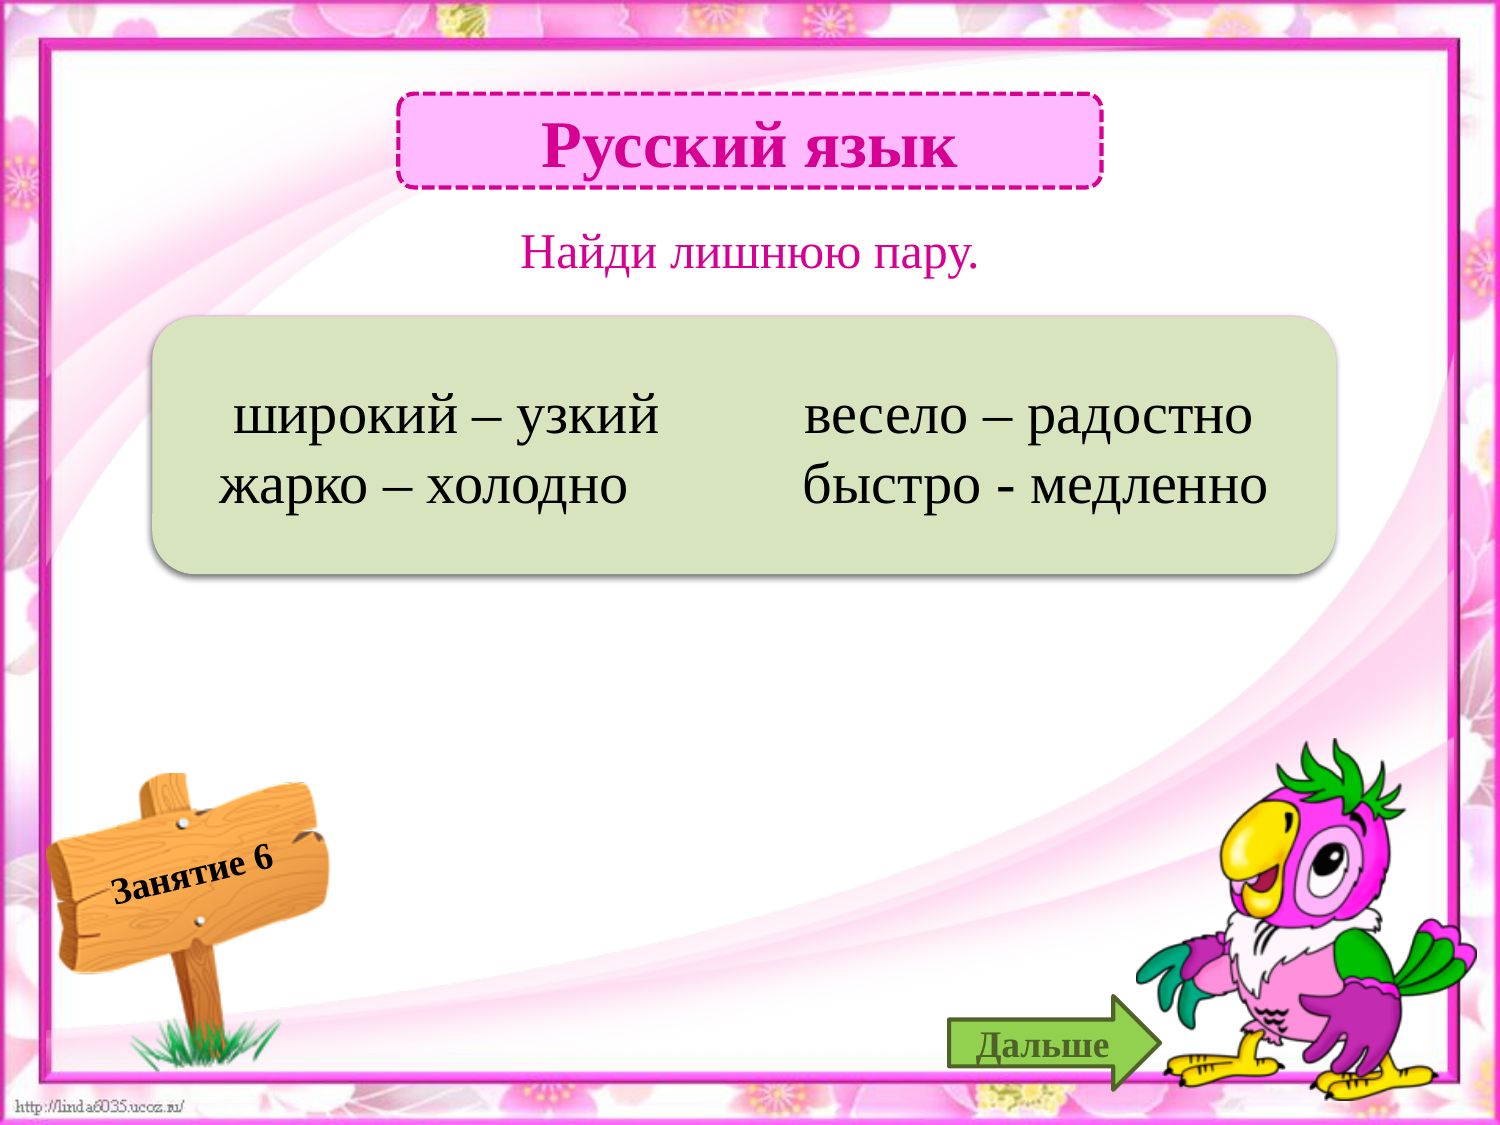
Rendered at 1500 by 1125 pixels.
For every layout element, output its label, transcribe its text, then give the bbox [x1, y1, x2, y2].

text_box [150, 314, 1338, 577]
text_box Дальше [947, 994, 1163, 1092]
picture [0, 0, 1500, 1125]
text_box Русский язык [396, 91, 1104, 190]
text_box Найди лишнюю пару. [163, 210, 1336, 286]
